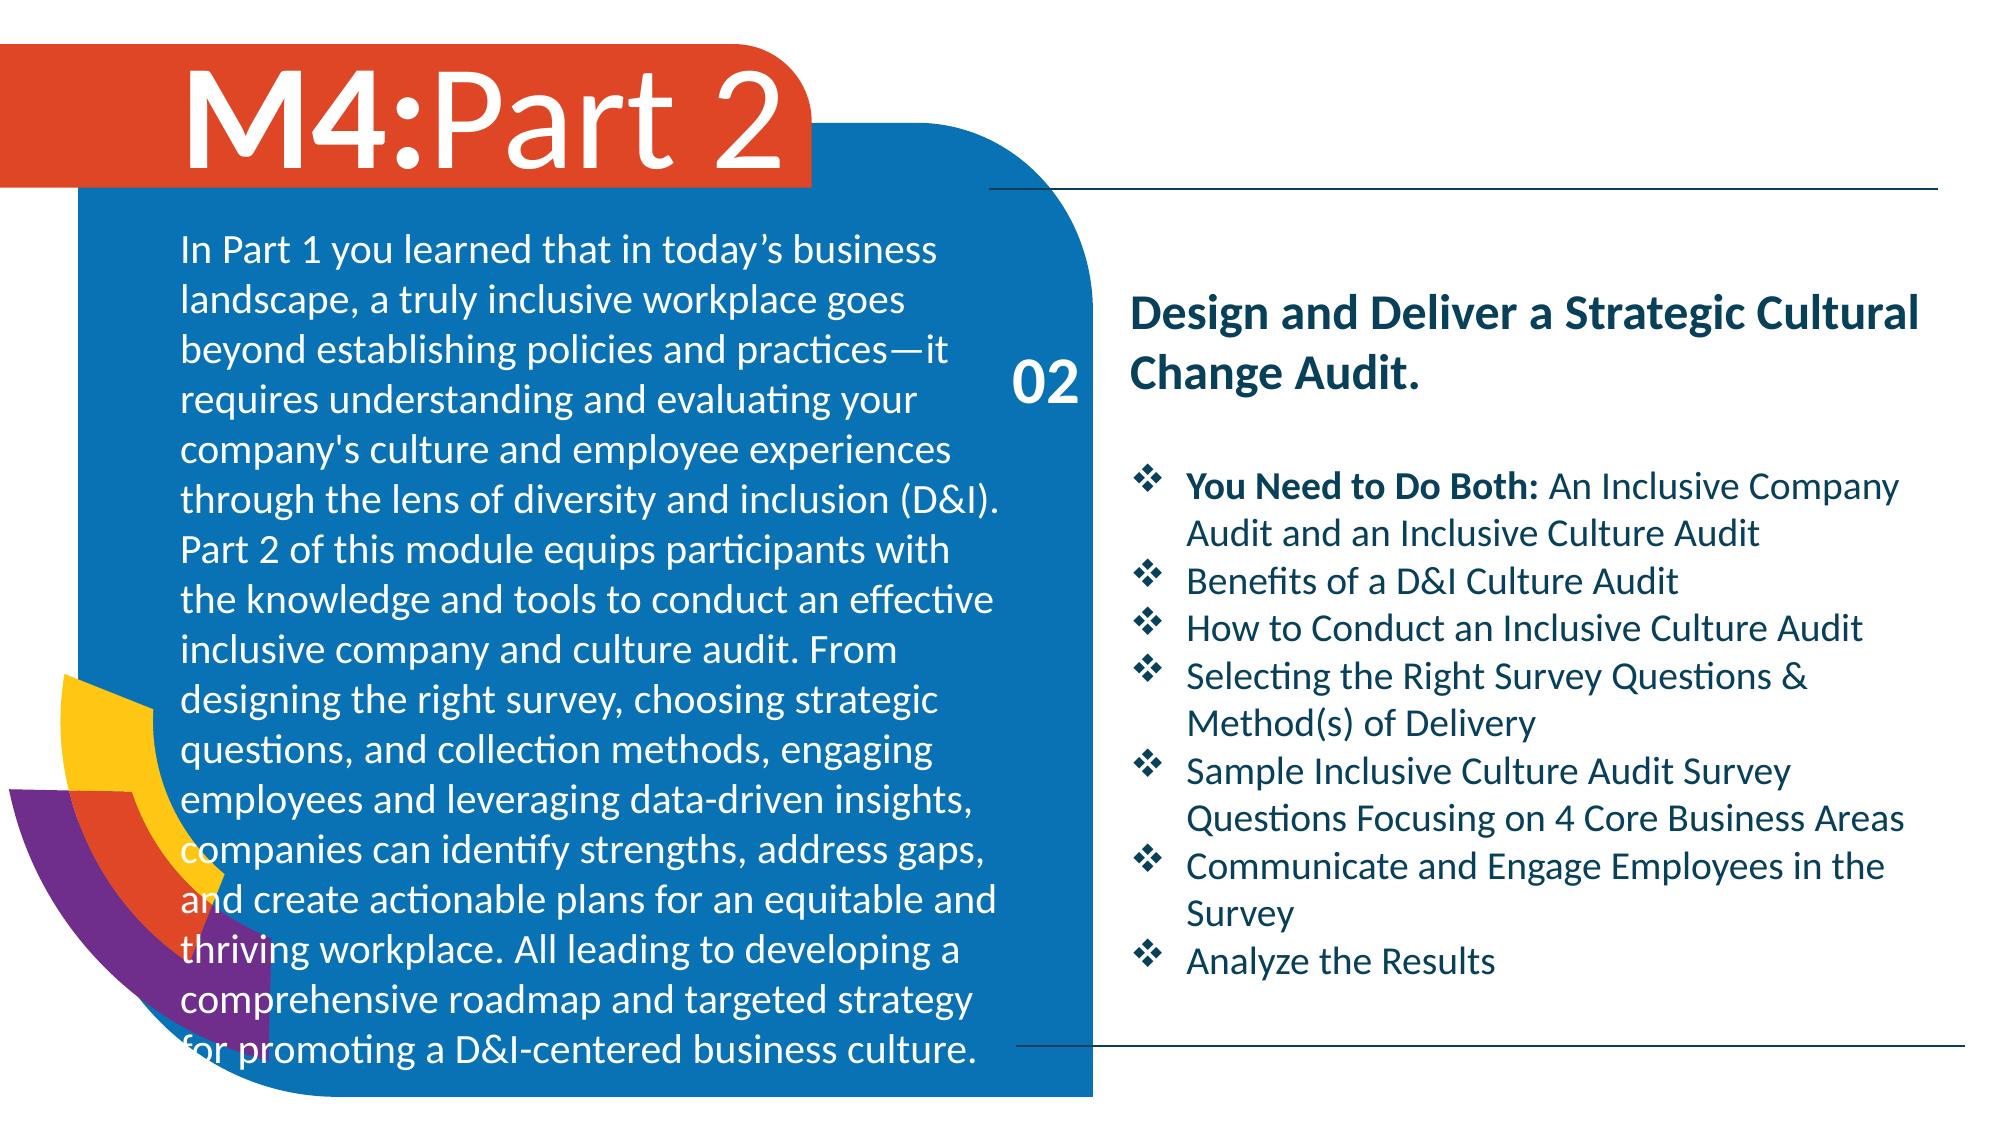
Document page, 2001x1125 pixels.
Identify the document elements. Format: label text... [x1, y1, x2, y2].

text_box Design and Deliver a Strategic Cultural Change Audit. You Need to Do Both: An Inclusive Company Audit and an Inclusive Culture Audit Benefits of a D&I Culture Audit How to Conduct an Inclusive Culture Audit Selecting the Right Survey Questions & Method(s) of Delivery Sample Inclusive Culture Audit Survey Questions Focusing on 4 Core Business Areas Communicate and Engage Employees in the Survey Analyze the Results [1115, 574, 1938, 688]
text_box M4:Part 2 [165, 31, 822, 128]
list 02 [988, 325, 1104, 439]
text_box In Part 1 you learned that in today’s business landscape, a truly inclusive workplace goes beyond establishing policies and practices—it requires understanding and evaluating your company's culture and employee experiences through the lens of diversity and inclusion (D&I). Part 2 of this module equips participants with the knowledge and tools to conduct an effective inclusive company and culture audit. From designing the right survey, choosing strategic questions, and collection methods, engaging employees and leveraging data-driven insights, companies can identify strengths, address gaps, and create actionable plans for an equitable and thriving workplace. All leading to developing a comprehensive roadmap and targeted strategy for promoting a D&I-centered business culture. [165, 214, 1017, 426]
